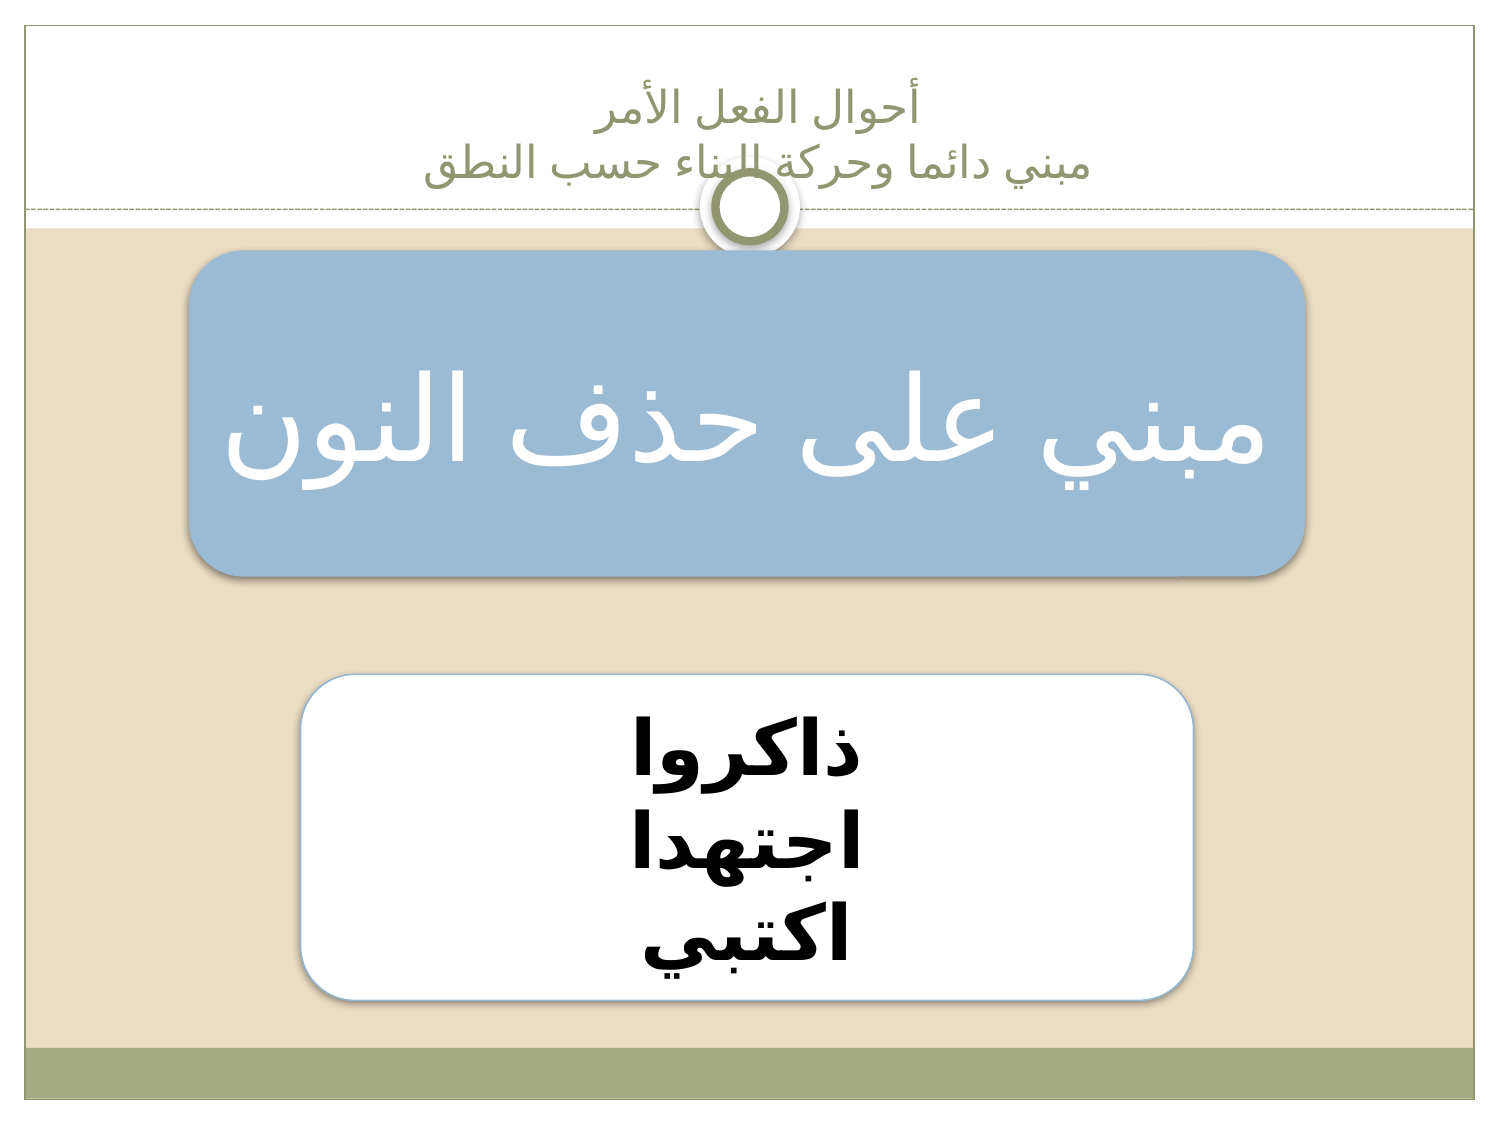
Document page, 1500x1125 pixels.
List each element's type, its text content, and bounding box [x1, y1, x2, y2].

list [49, 250, 1445, 1001]
title أحوال الفعل الأمر مبني دائما وحركة البناء حسب النطق [58, 70, 1459, 195]
